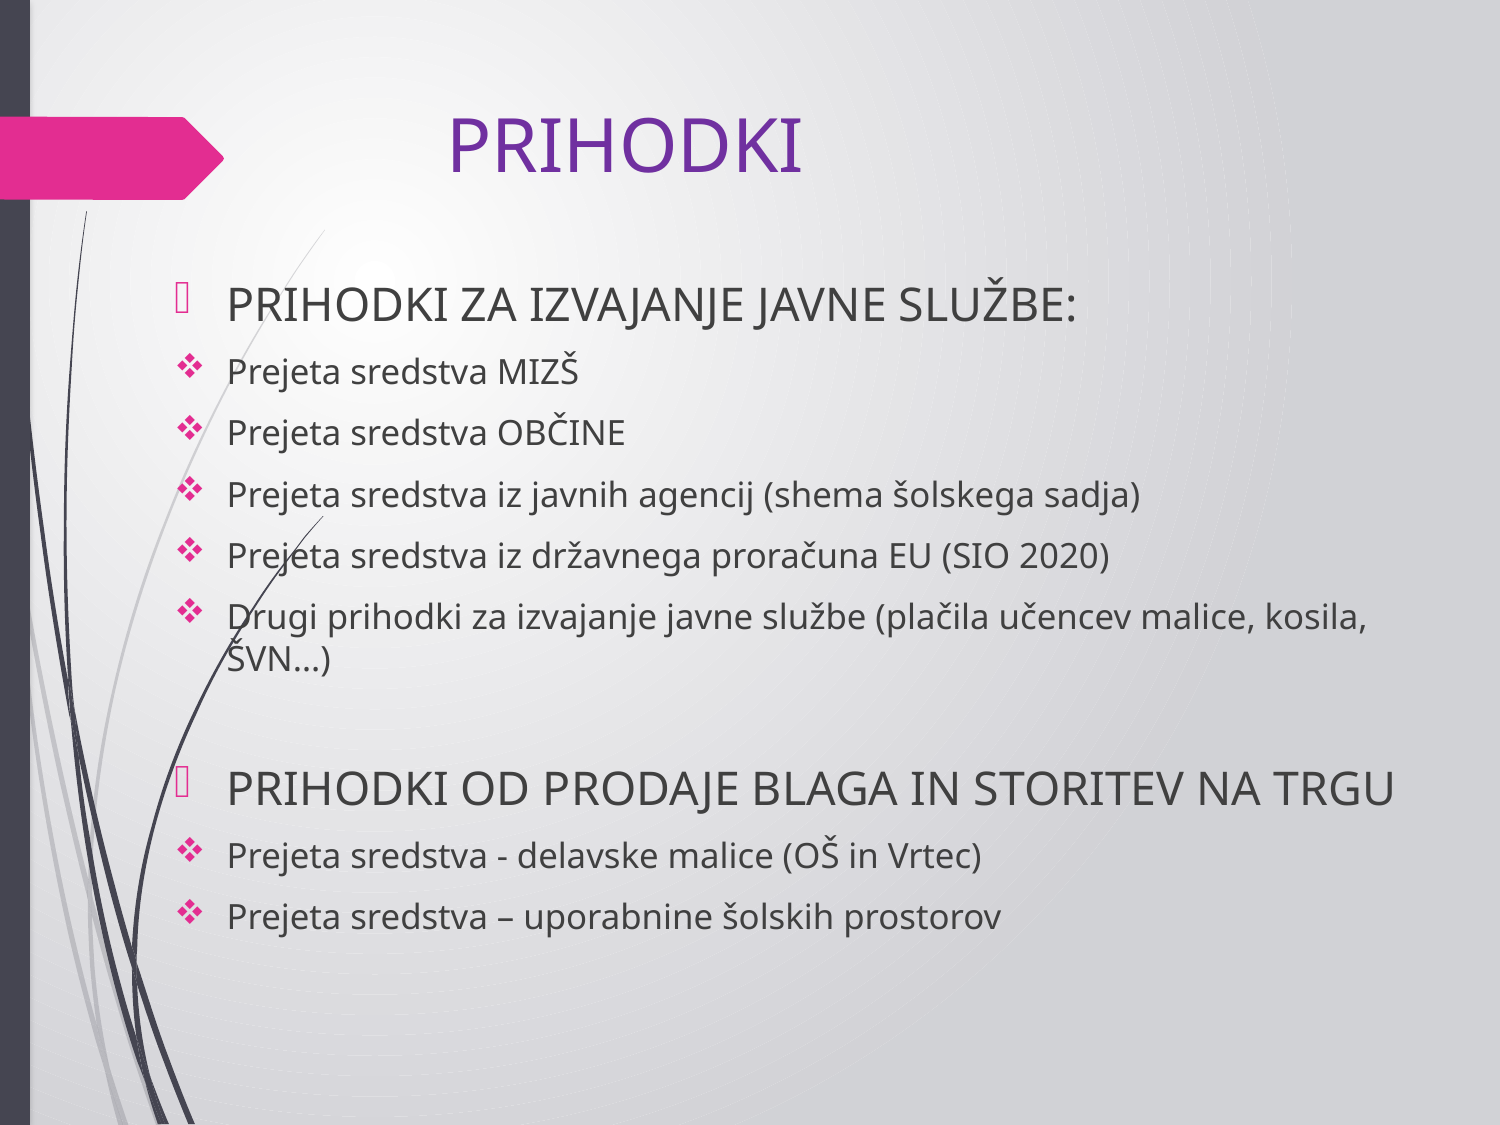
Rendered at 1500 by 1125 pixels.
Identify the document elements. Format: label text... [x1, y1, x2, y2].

title PRIHODKI [431, 90, 1114, 232]
list PRIHODKI ZA IZVAJANJE JAVNE SLUŽBE: Prejeta sredstva MIZŠ Prejeta sredstva OBČINE Prejeta sredstva iz javnih agencij (shema šolskega sadja) Prejeta sredstva iz državnega proračuna EU (SIO 2020) Drugi prihodki za izvajanje javne službe (plačila učencev malice, kosila, ŠVN…) PRIHODKI OD PRODAJE BLAGA IN STORITEV NA TRGU Prejeta sredstva - delavske malice (OŠ in Vrtec) Prejeta sredstva – uporabnine šolskih prostorov [159, 267, 1425, 1000]
